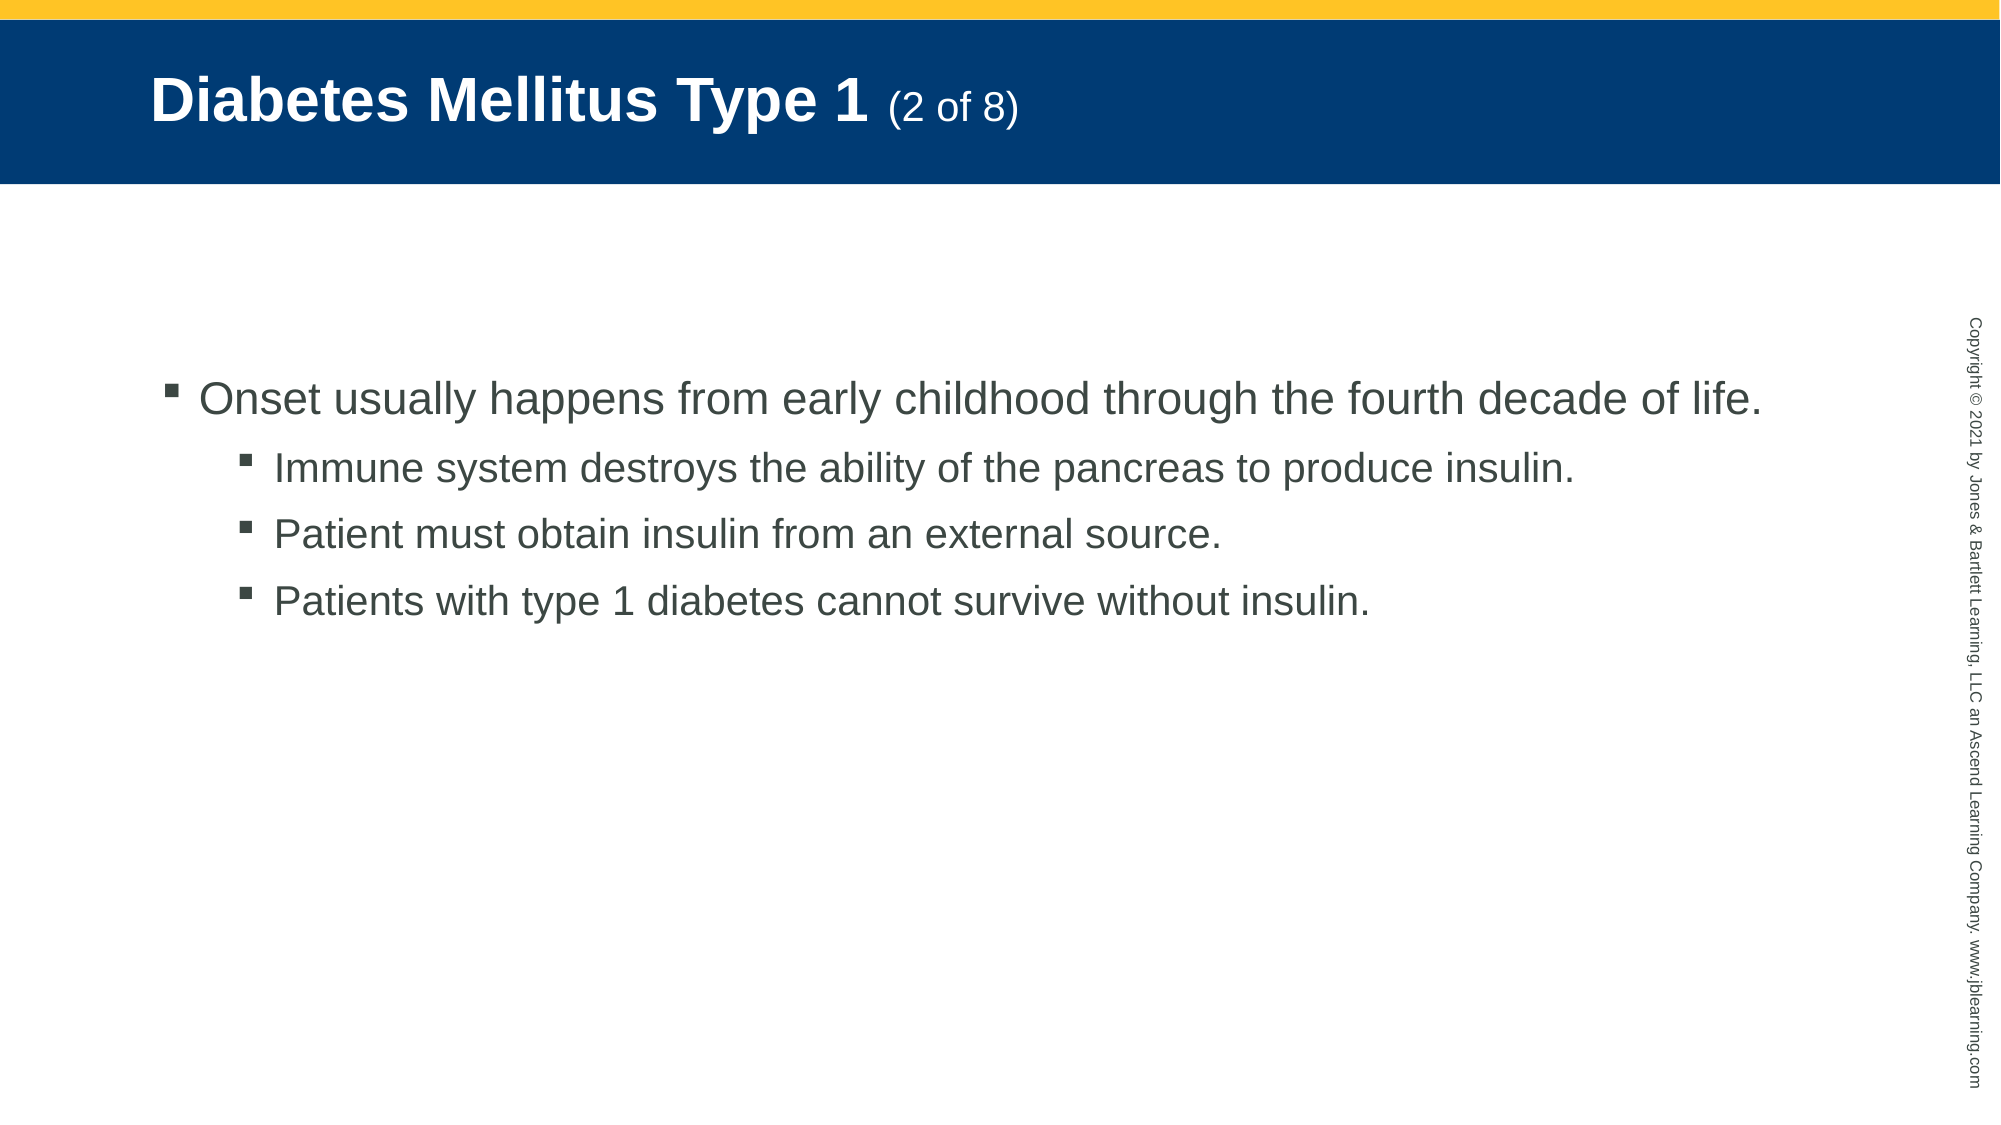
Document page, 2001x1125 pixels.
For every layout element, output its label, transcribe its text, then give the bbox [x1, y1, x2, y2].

title Diabetes Mellitus Type 1 (2 of 8) [0, 19, 2000, 185]
list Onset usually happens from early childhood through the fourth decade of life. Immune system destroys the ability of the pancreas to produce insulin. Patient must obtain insulin from an external source. Patients with type 1 diabetes cannot survive without insulin. [146, 361, 1859, 1016]
